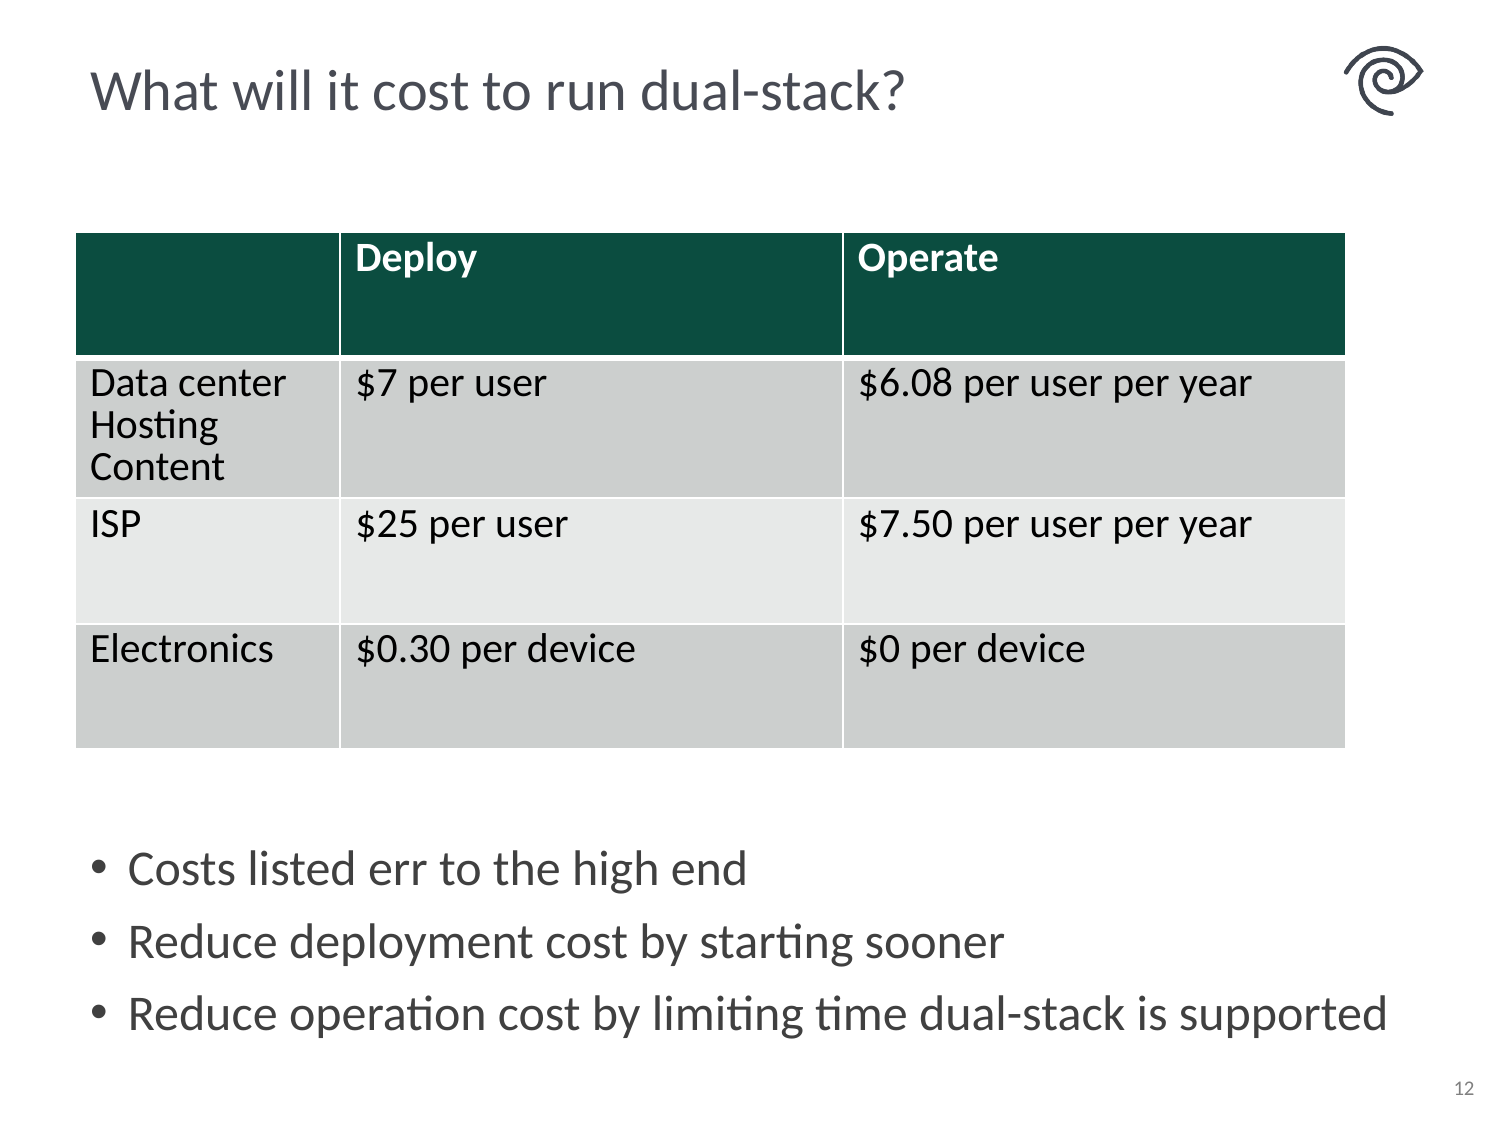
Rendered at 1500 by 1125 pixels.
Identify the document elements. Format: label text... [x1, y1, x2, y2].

table_cell $7 per user [341, 361, 842, 497]
title What will it cost to run dual-stack? [74, 44, 1315, 232]
table_cell $0 per device [844, 625, 1345, 748]
table_cell $25 per user [341, 499, 842, 623]
slide_number 11 [1139, 1057, 1490, 1118]
table_cell ISP [76, 499, 339, 623]
picture [1343, 44, 1436, 116]
table_cell $7.50 per user per year [844, 499, 1345, 623]
text_box Costs listed err to the high end Reduce deployment cost by starting sooner Reduce operation cost by limiting time dual-stack is supported [74, 828, 1425, 1043]
table_header Operate [844, 233, 1345, 355]
table_cell $0.30 per device [341, 625, 842, 748]
table_cell Data center Hosting Content [76, 361, 339, 497]
table_cell Electronics [76, 625, 339, 748]
table_header [76, 233, 339, 355]
table_cell $6.08 per user per year [844, 361, 1345, 497]
table_header Deploy [341, 233, 842, 355]
